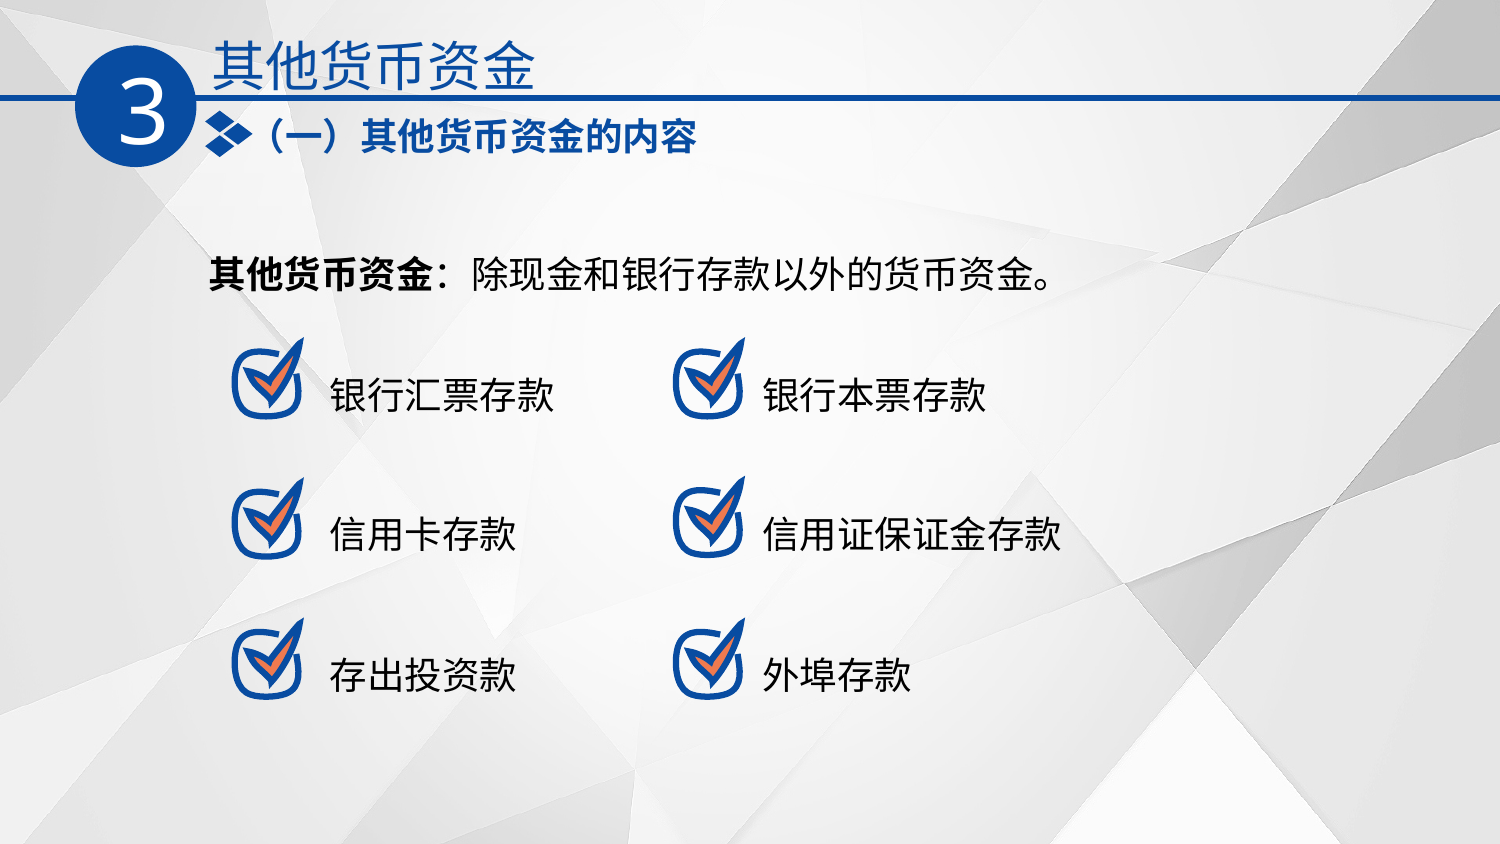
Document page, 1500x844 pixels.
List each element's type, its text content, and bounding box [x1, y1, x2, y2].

text_box 信用证保证金存款 [751, 482, 1105, 562]
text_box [234, 623, 300, 698]
text_box [75, 107, 84, 138]
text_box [675, 481, 742, 556]
text_box 3 [84, 107, 203, 171]
text_box 银行汇票存款 [318, 343, 589, 423]
picture [0, 0, 1500, 95]
text_box 其他货币资金：除现金和银行存款以外的货币资金。 [112, 222, 1250, 302]
text_box 其他货币资金 [198, 37, 596, 92]
text_box 银行本票存款 [750, 343, 1003, 423]
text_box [675, 623, 742, 698]
text_box 外埠存款 [751, 624, 939, 703]
text_box [223, 125, 235, 143]
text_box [675, 343, 742, 417]
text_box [234, 483, 300, 557]
text_box （一）其他货币资金的内容 [235, 107, 711, 164]
text_box 存出投资款 [318, 624, 672, 703]
text_box [75, 74, 84, 97]
text_box [205, 110, 235, 133]
text_box [205, 135, 235, 158]
picture [0, 101, 1500, 844]
text_box 3 [84, 45, 203, 97]
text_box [234, 343, 300, 417]
text_box 信用卡存款 [318, 482, 570, 562]
